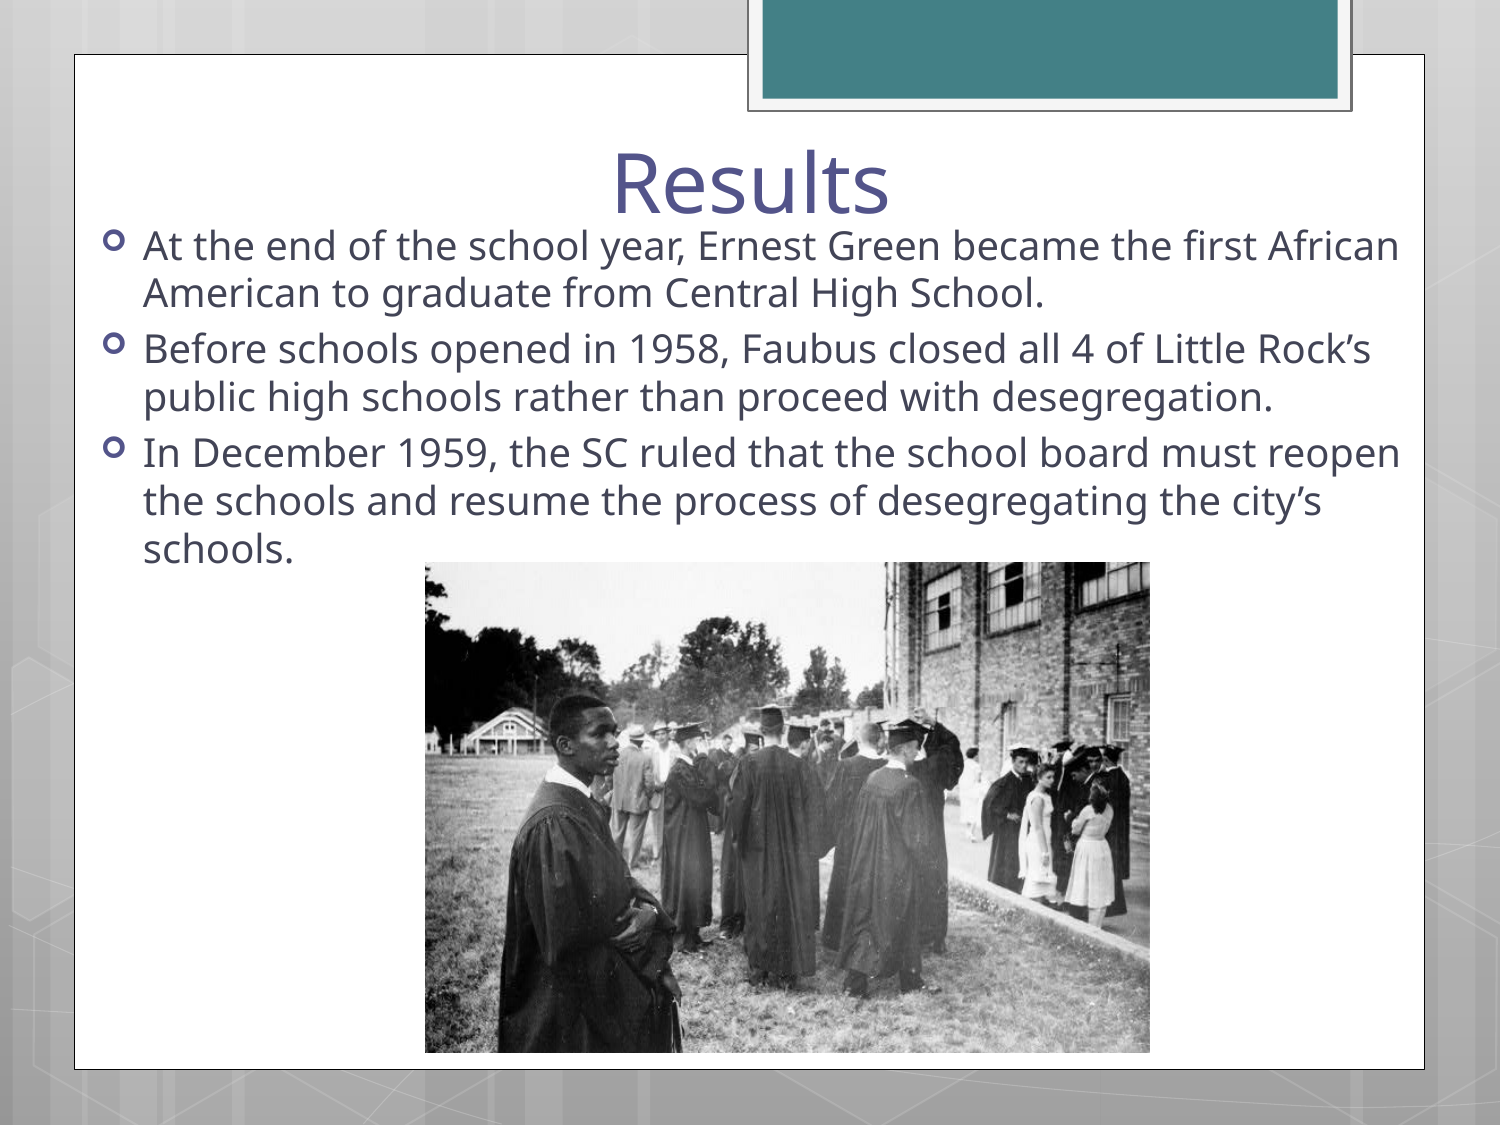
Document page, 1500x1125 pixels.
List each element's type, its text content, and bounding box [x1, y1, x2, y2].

title Results [174, 50, 1328, 212]
list At the end of the school year, Ernest Green became the first African American to graduate from Central High School. Before schools opened in 1958, Faubus closed all 4 of Little Rock’s public high schools rather than proceed with desegregation. In December 1959, the SC ruled that the school board must reopen the schools and resume the process of desegregating the city’s schools. [75, 212, 1425, 588]
picture [424, 562, 1151, 1054]
